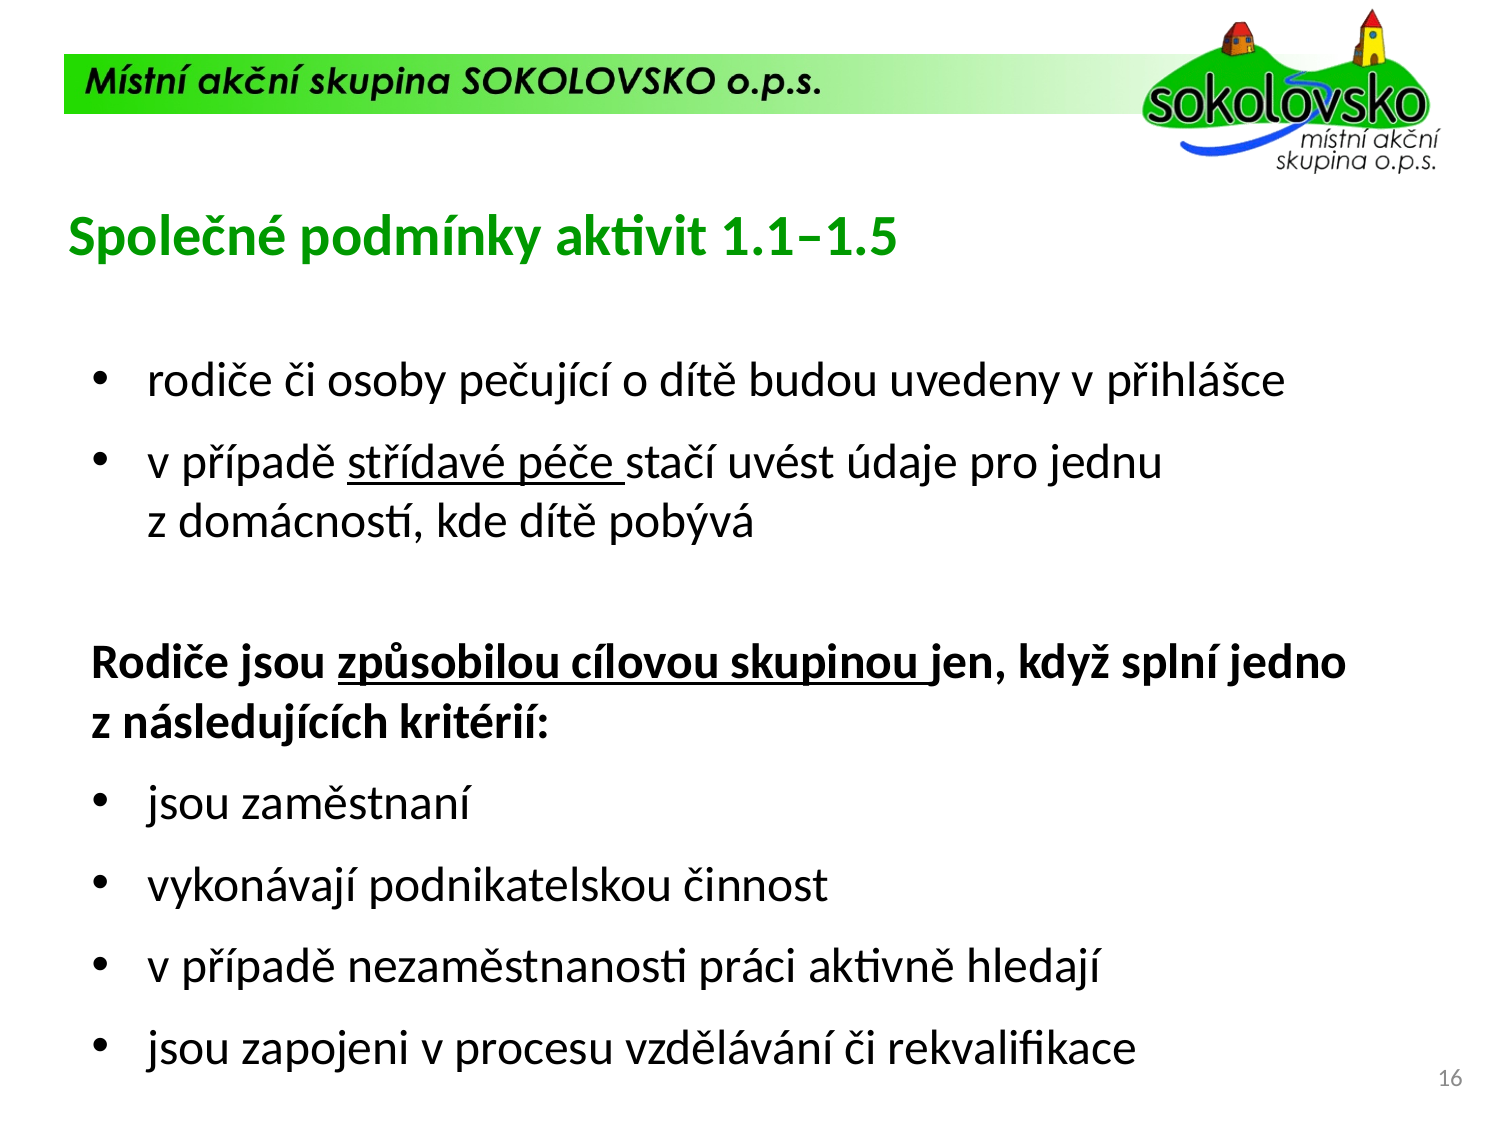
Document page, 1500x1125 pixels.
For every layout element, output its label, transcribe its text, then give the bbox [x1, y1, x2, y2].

list rodiče či osoby pečující o dítě budou uvedeny v přihlášce v případě střídavé péče stačí uvést údaje pro jednu z domácností, kde dítě pobývá Rodiče jsou způsobilou cílovou skupinou jen, když splní jedno z následujících kritérií: jsou zaměstnaní vykonávají podnikatelskou činnost v případě nezaměstnanosti práci aktivně hledají jsou zapojeni v procesu vzdělávání či rekvalifikace [76, 250, 1424, 1083]
title Společné podmínky aktivit 1.1–1.5 [53, 137, 1404, 268]
picture [64, 0, 1455, 197]
slide_number 16 [1128, 1046, 1478, 1107]
